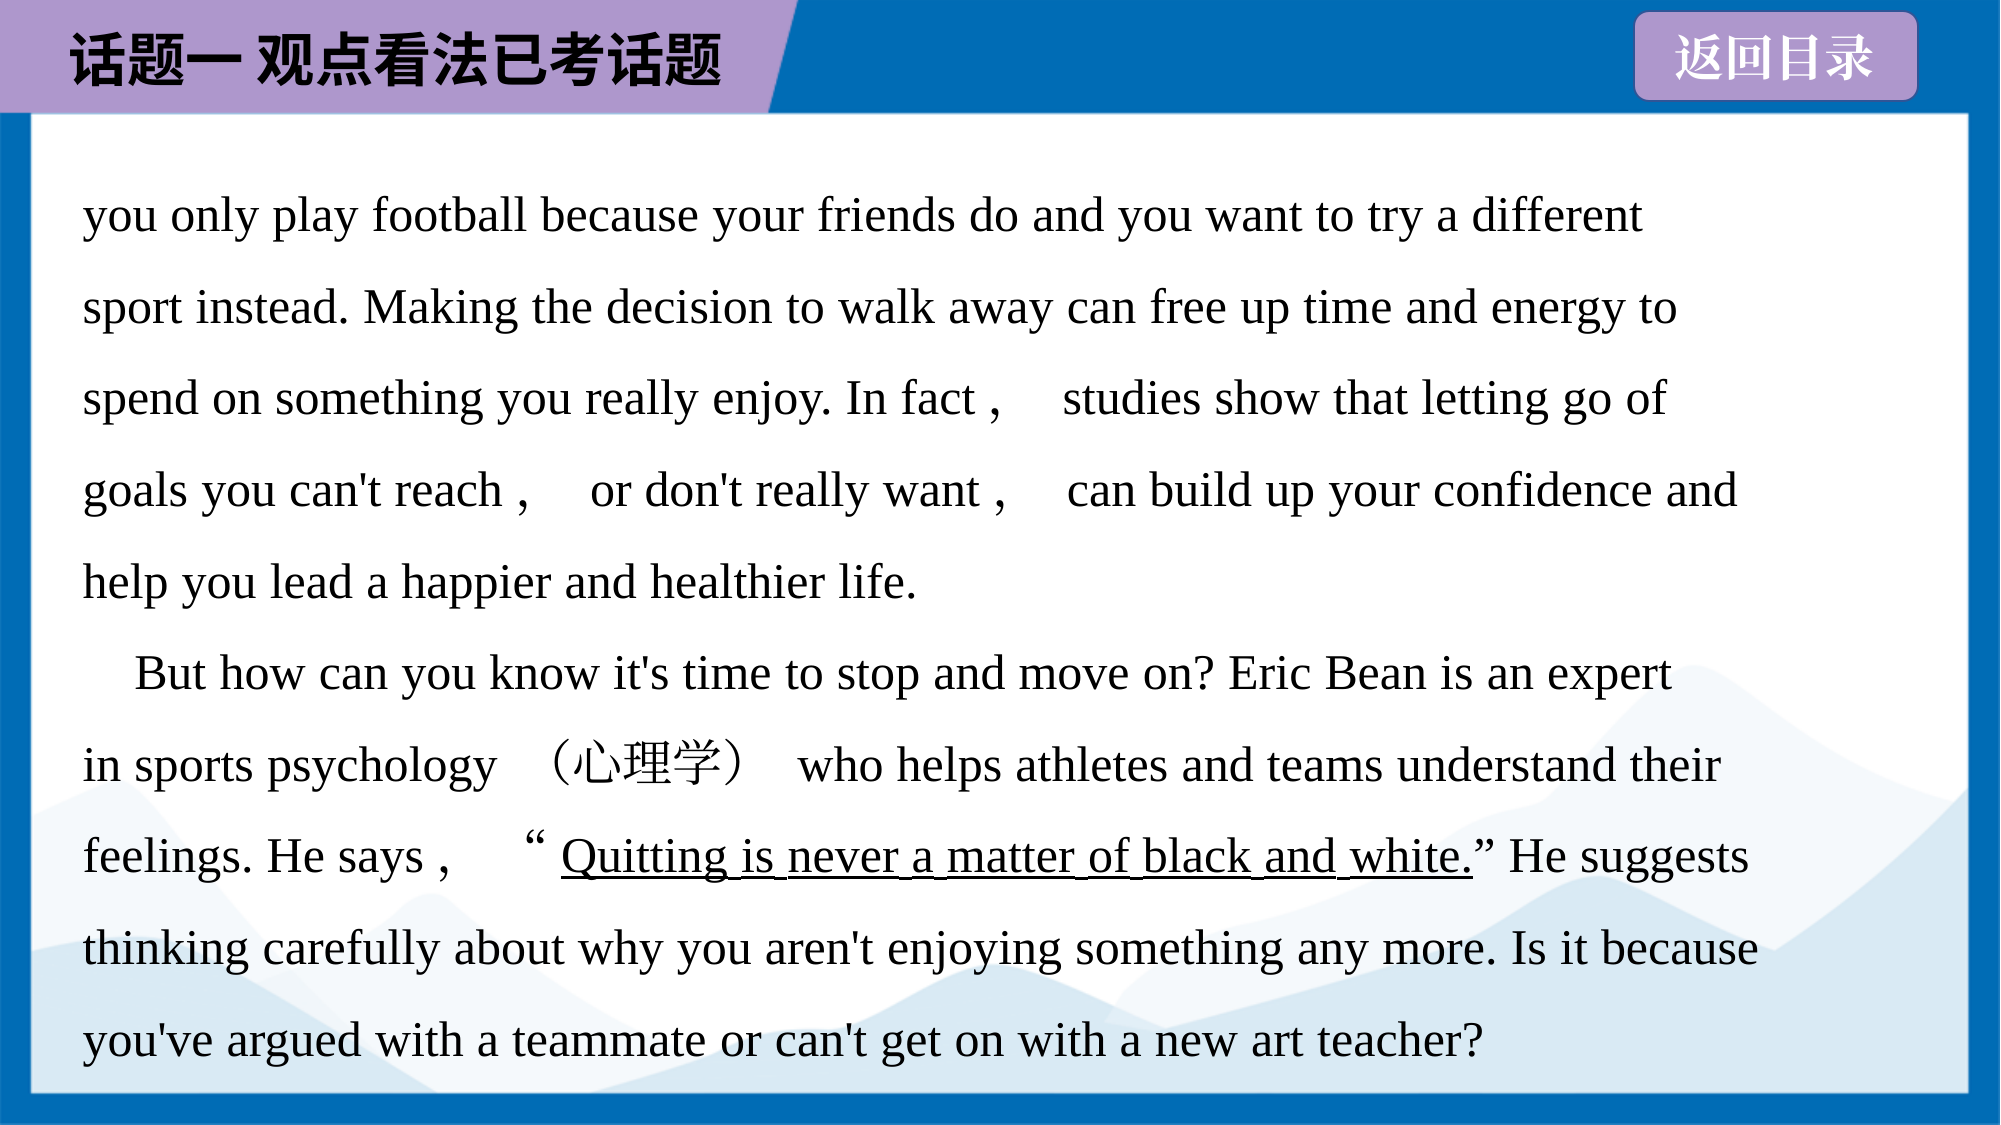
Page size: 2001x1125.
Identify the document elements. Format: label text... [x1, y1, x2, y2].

text_box you only play football because your friends do and you want to try a different sport instead. Making the decision to walk away can free up time and energy to spend on something you really enjoy. In fact， studies show that letting go of goals you can't reach， or don't really want， can build up your confidence and help you lead a happier and healthier life. But how can you know it's time to stop and move on? Eric Bean is an expert in sports psychology （心理学） who helps athletes and teams understand their feelings. He says， “Quitting is never a matter of black and white.” He suggests thinking carefully about why you aren't enjoying something any more. Is it because you've argued with a teammate or can't get on with a new art teacher? [82, 149, 1917, 1067]
picture [0, 0, 2000, 1125]
